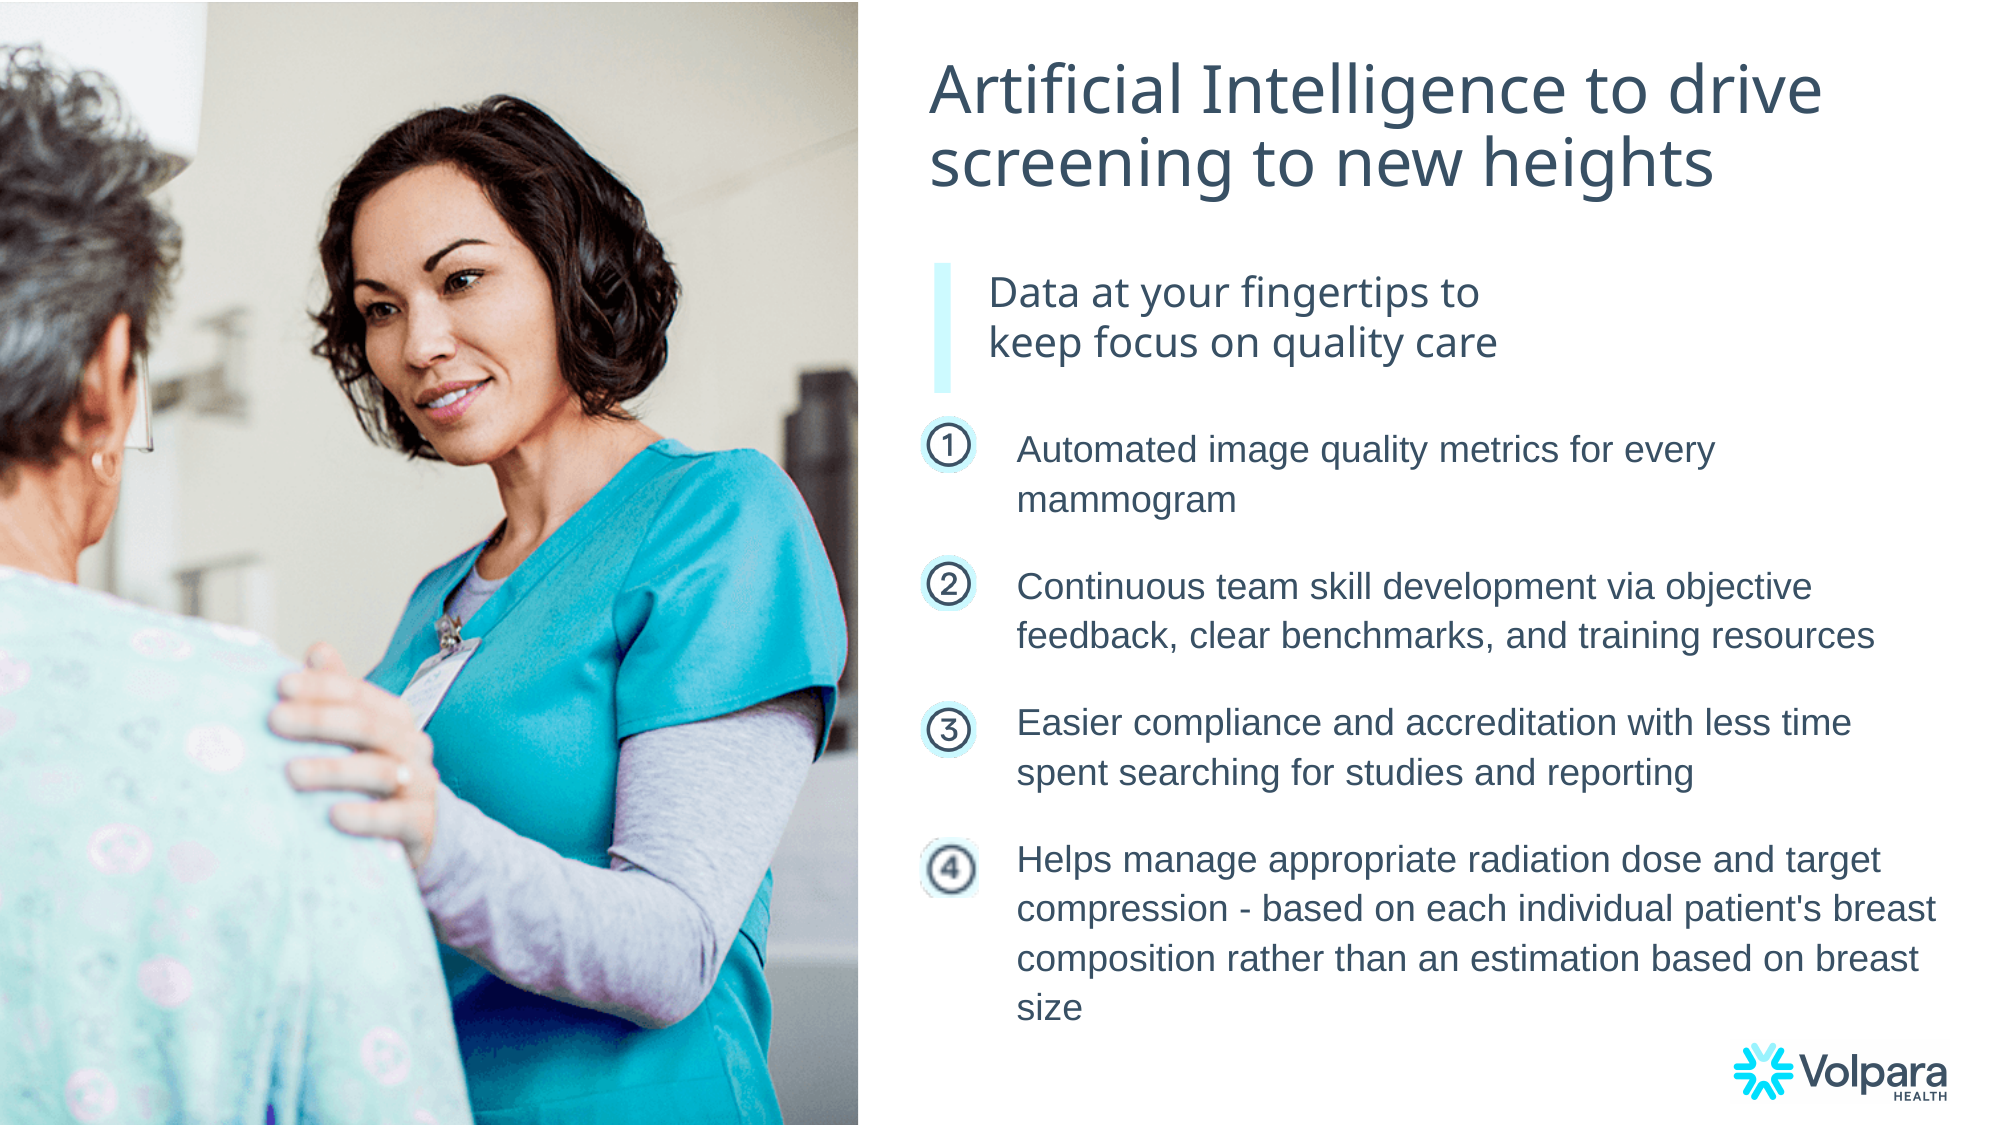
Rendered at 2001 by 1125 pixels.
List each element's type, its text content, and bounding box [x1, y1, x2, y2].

picture [919, 837, 979, 898]
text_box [934, 257, 1551, 393]
picture [920, 555, 977, 611]
picture [0, 0, 859, 1125]
picture [920, 701, 977, 758]
title Artificial Intelligence to drive screening to new heights [914, 49, 1934, 226]
picture [920, 416, 977, 473]
picture [1730, 1039, 1950, 1104]
text_box Automated image quality metrics for every mammogram Continuous team skill development via objective feedback, clear benchmarks, and training resources Easier compliance and accreditation with less time spent searching for studies and reporting Helps manage appropriate radiation dose and target compression - based on each individual patient's breast composition rather than an estimation based on breast size [1001, 413, 1966, 1036]
